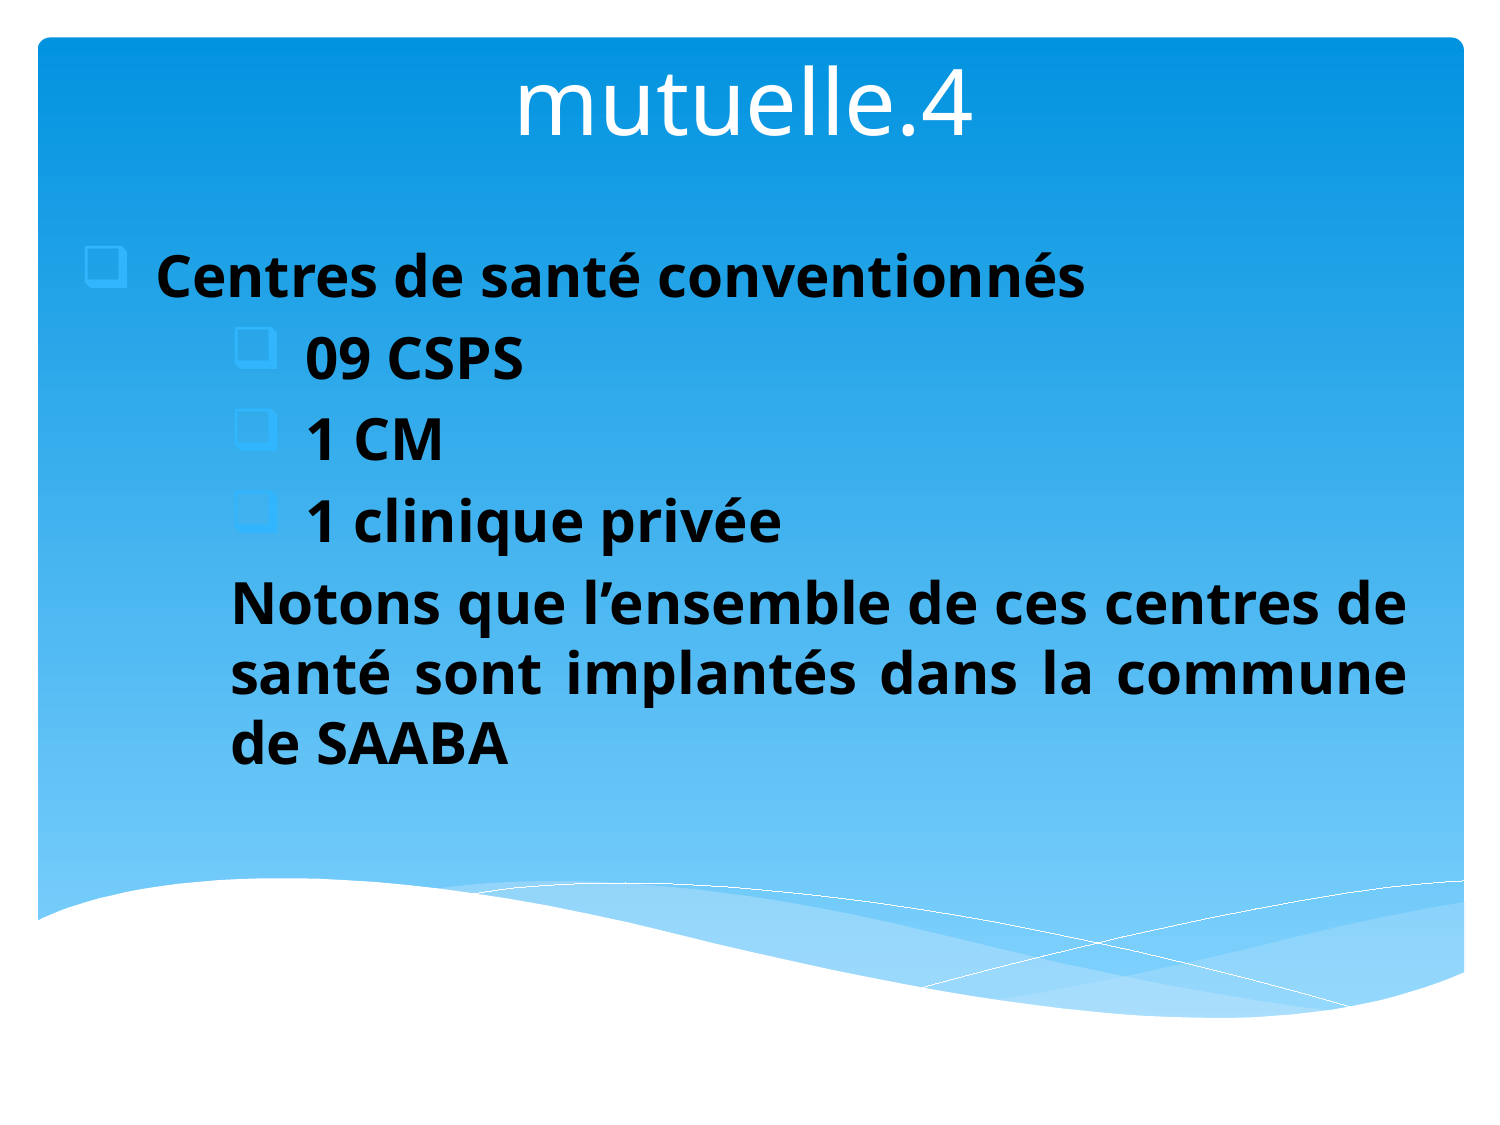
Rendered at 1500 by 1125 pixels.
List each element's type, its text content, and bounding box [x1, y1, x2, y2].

title Présentation de la mutuelle.4 [106, 30, 1382, 161]
subtitle Centres de santé conventionnés 09 CSPS 1 CM 1 clinique privée Notons que l’ensemble de ces centres de santé sont implantés dans la commune de SAABA [64, 231, 1424, 835]
